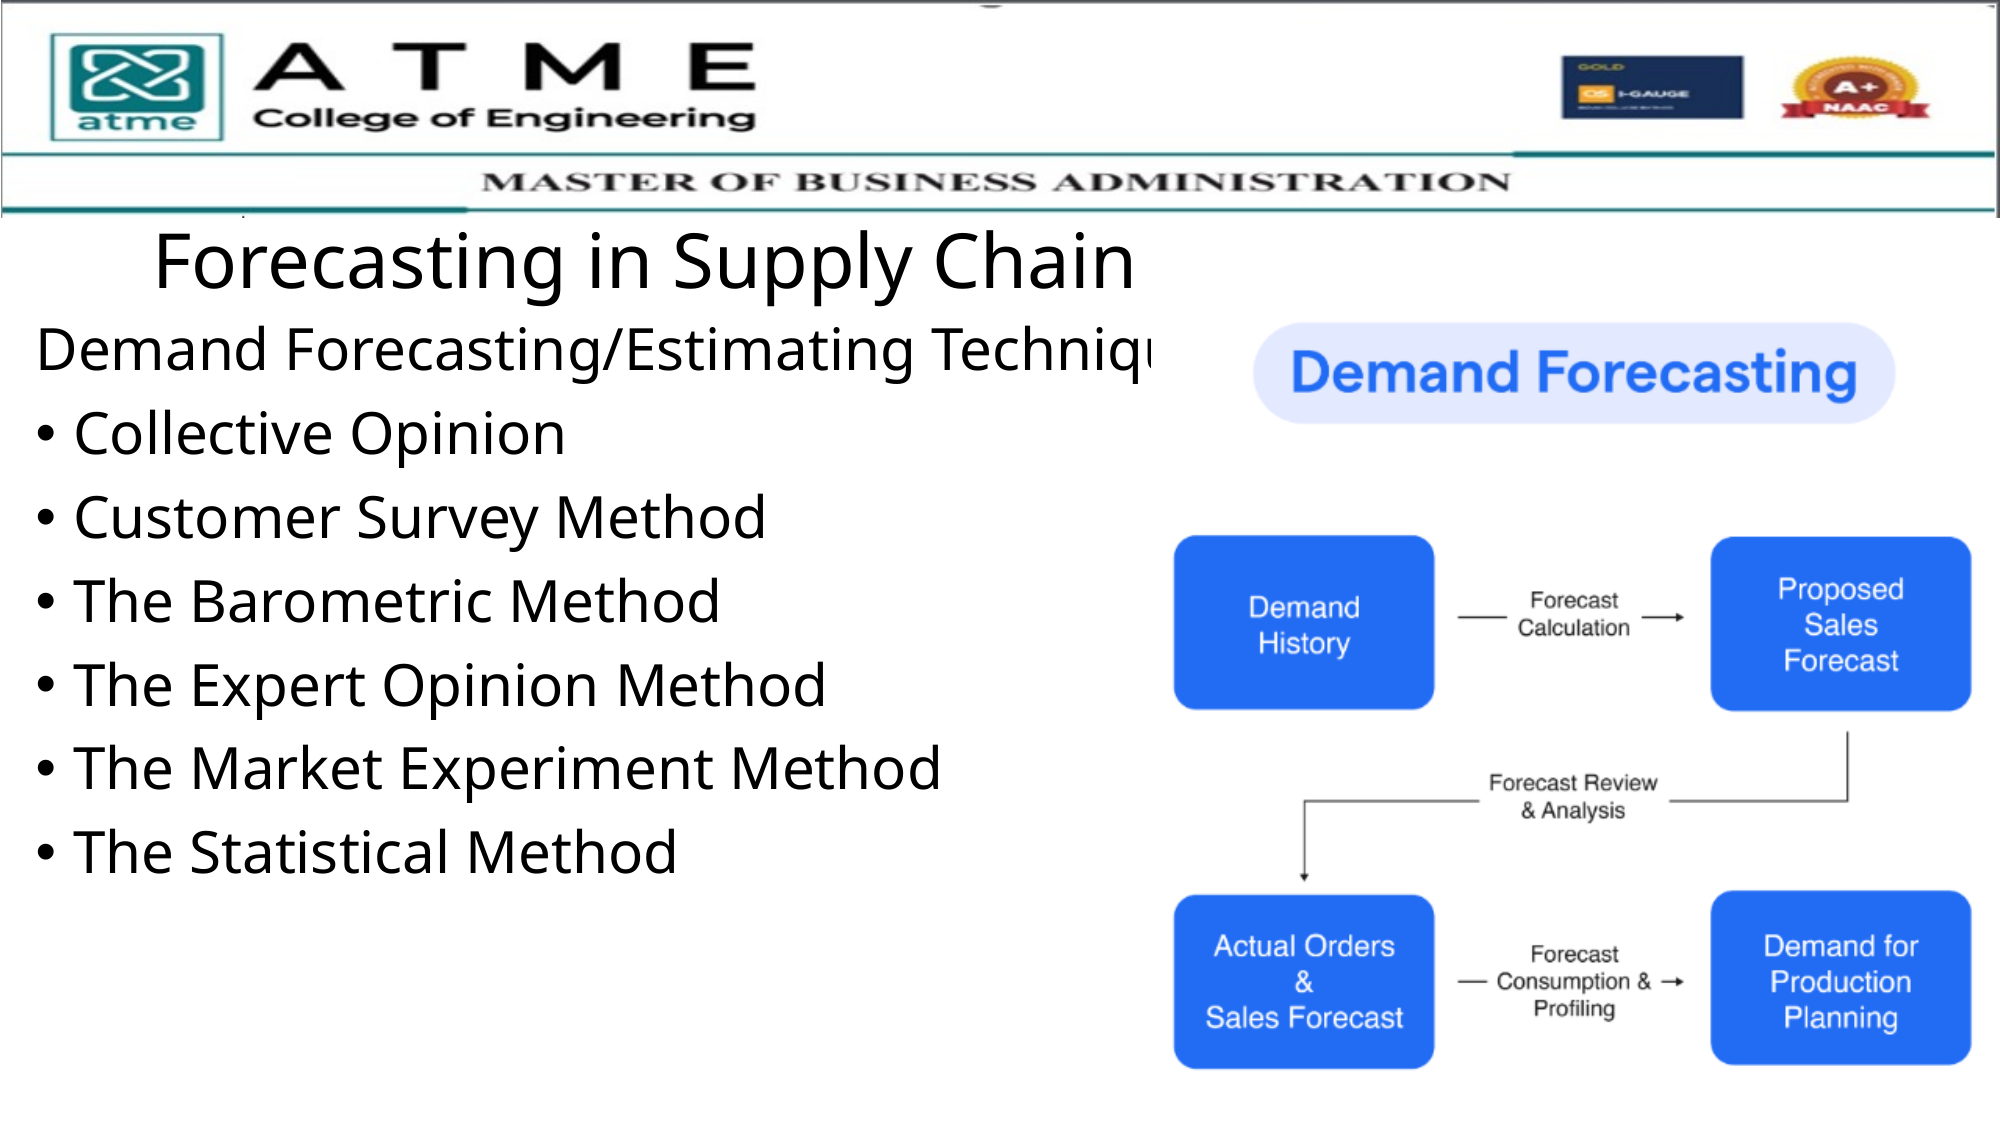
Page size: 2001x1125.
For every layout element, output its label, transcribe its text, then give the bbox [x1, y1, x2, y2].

title Forecasting in Supply Chain [137, 215, 1863, 313]
picture [1, 0, 2000, 218]
list Demand Forecasting/Estimating Techniques: Collective Opinion Customer Survey Method The Barometric Method The Expert Opinion Method The Market Experiment Method The Statistical Method [20, 313, 1150, 1099]
picture [1150, 309, 2000, 1102]
